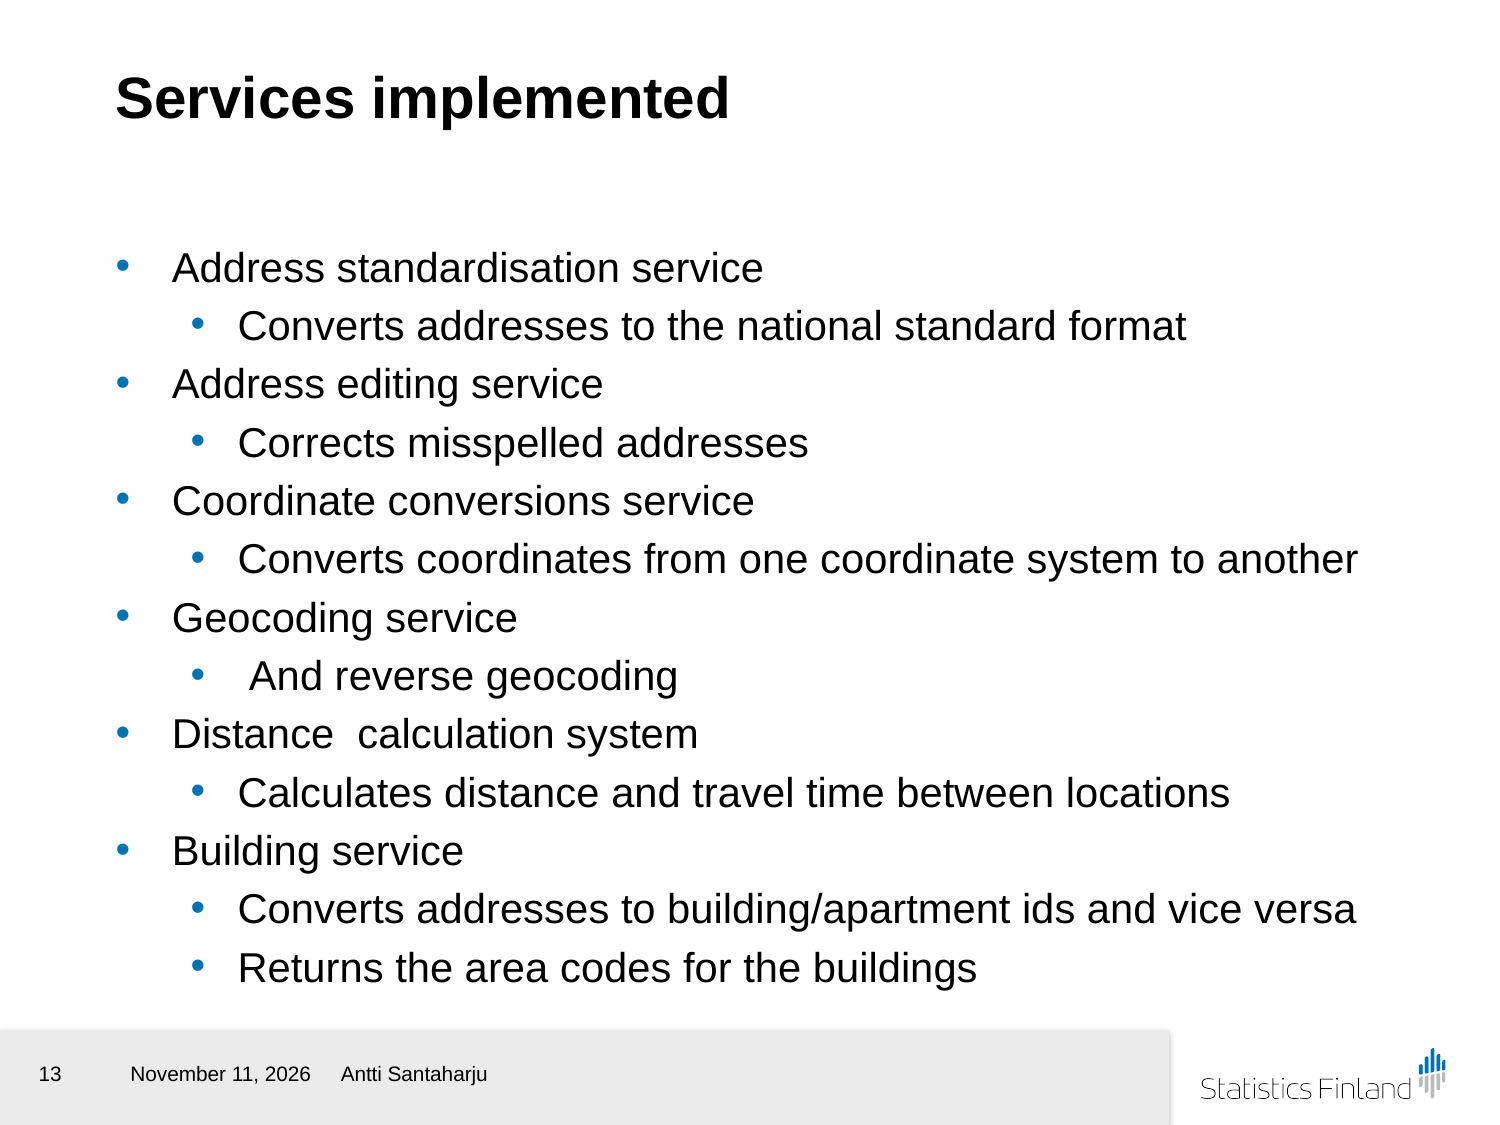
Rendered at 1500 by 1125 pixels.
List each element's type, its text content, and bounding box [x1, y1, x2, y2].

slide_number 13 [0, 1042, 116, 1103]
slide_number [116, 1042, 325, 1103]
title Services implemented [115, 60, 1385, 132]
footer Antti Santaharju [325, 1042, 801, 1103]
list Address standardisation service Converts addresses to the national standard format Address editing service Corrects misspelled addresses Coordinate conversions service Converts coordinates from one coordinate system to another Geocoding service And reverse geocoding Distance calculation system Calculates distance and travel time between locations Building service Converts addresses to building/apartment ids and vice versa Returns the area codes for the buildings [115, 240, 1385, 964]
picture [1201, 1048, 1446, 1099]
